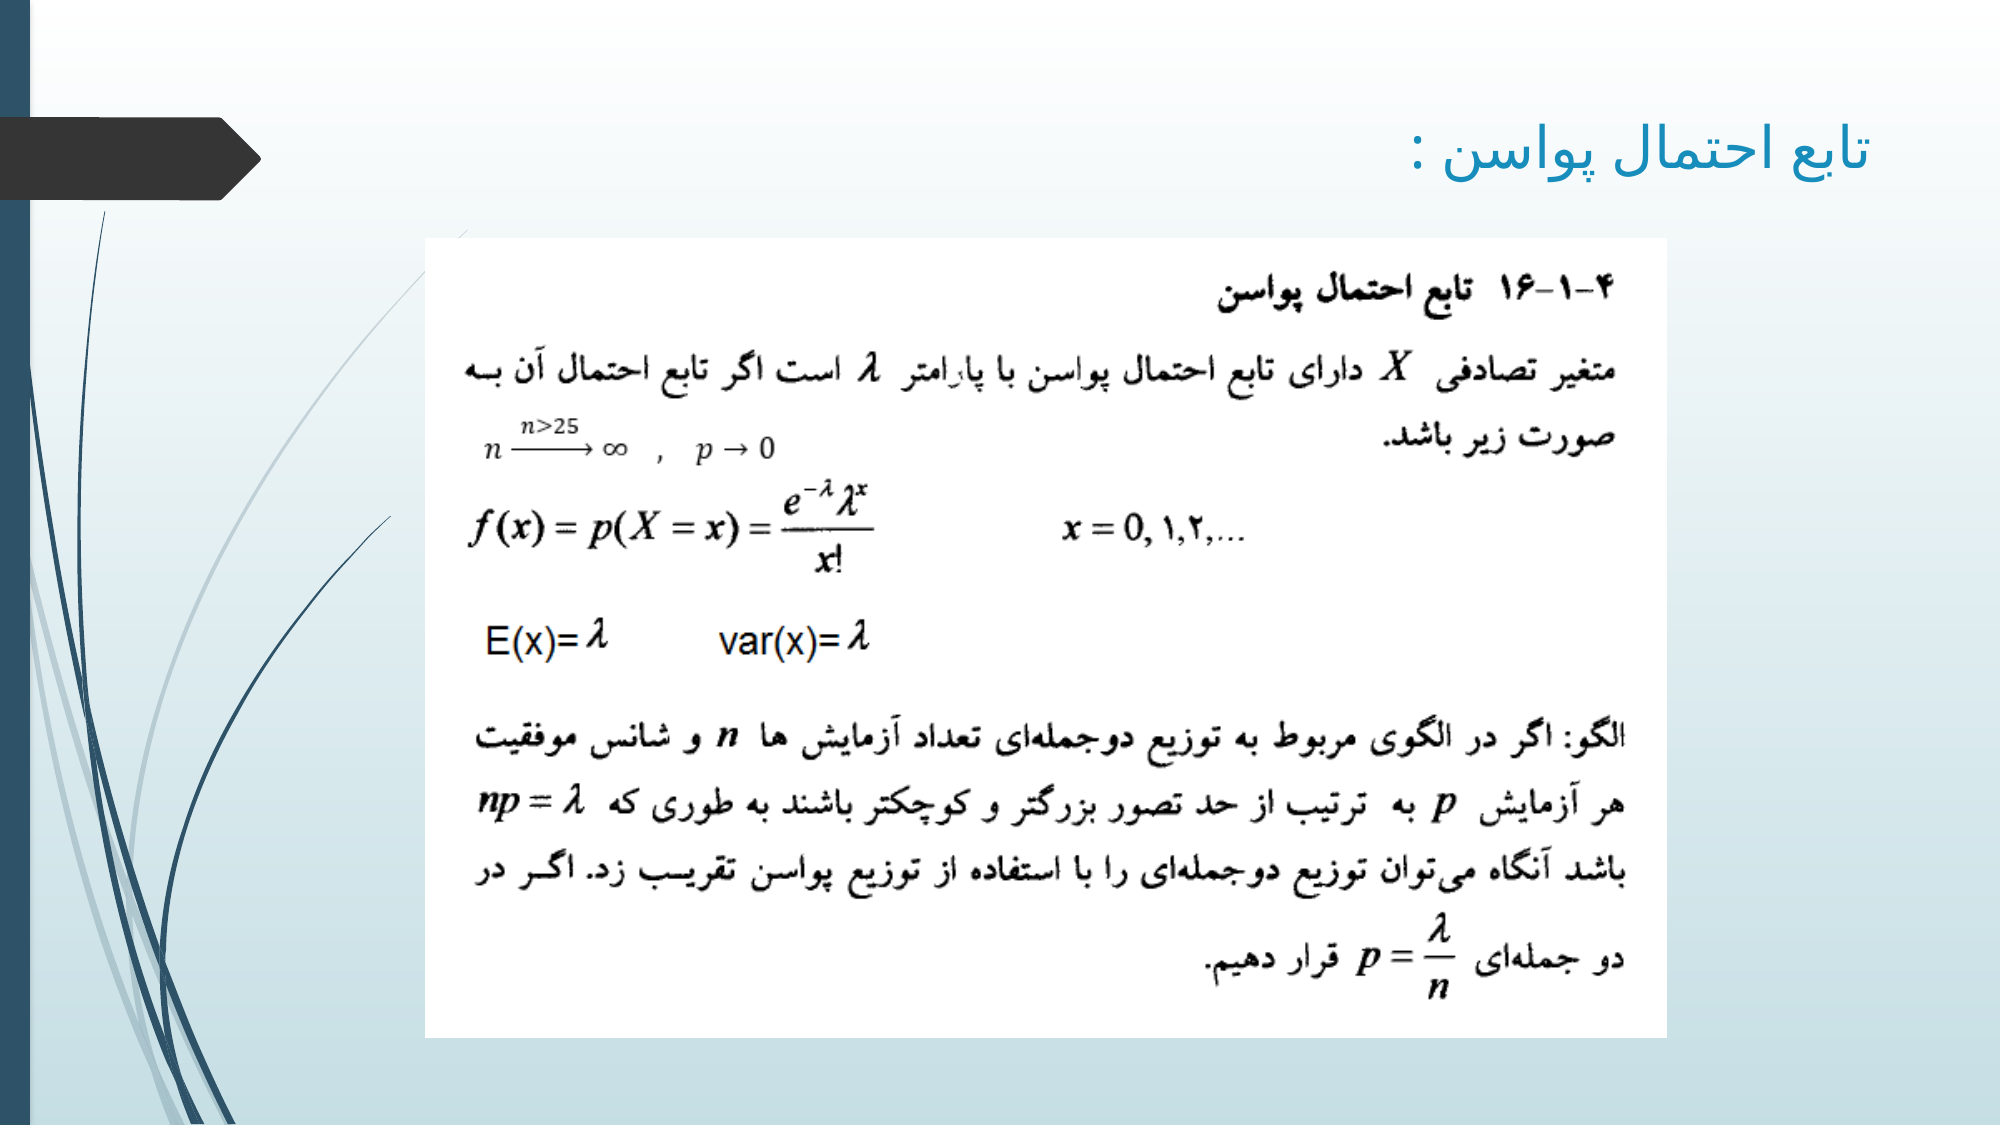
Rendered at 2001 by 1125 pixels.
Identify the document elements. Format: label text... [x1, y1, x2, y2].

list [425, 238, 1668, 1038]
title تابع احتمال پواسن : [425, 102, 1888, 222]
